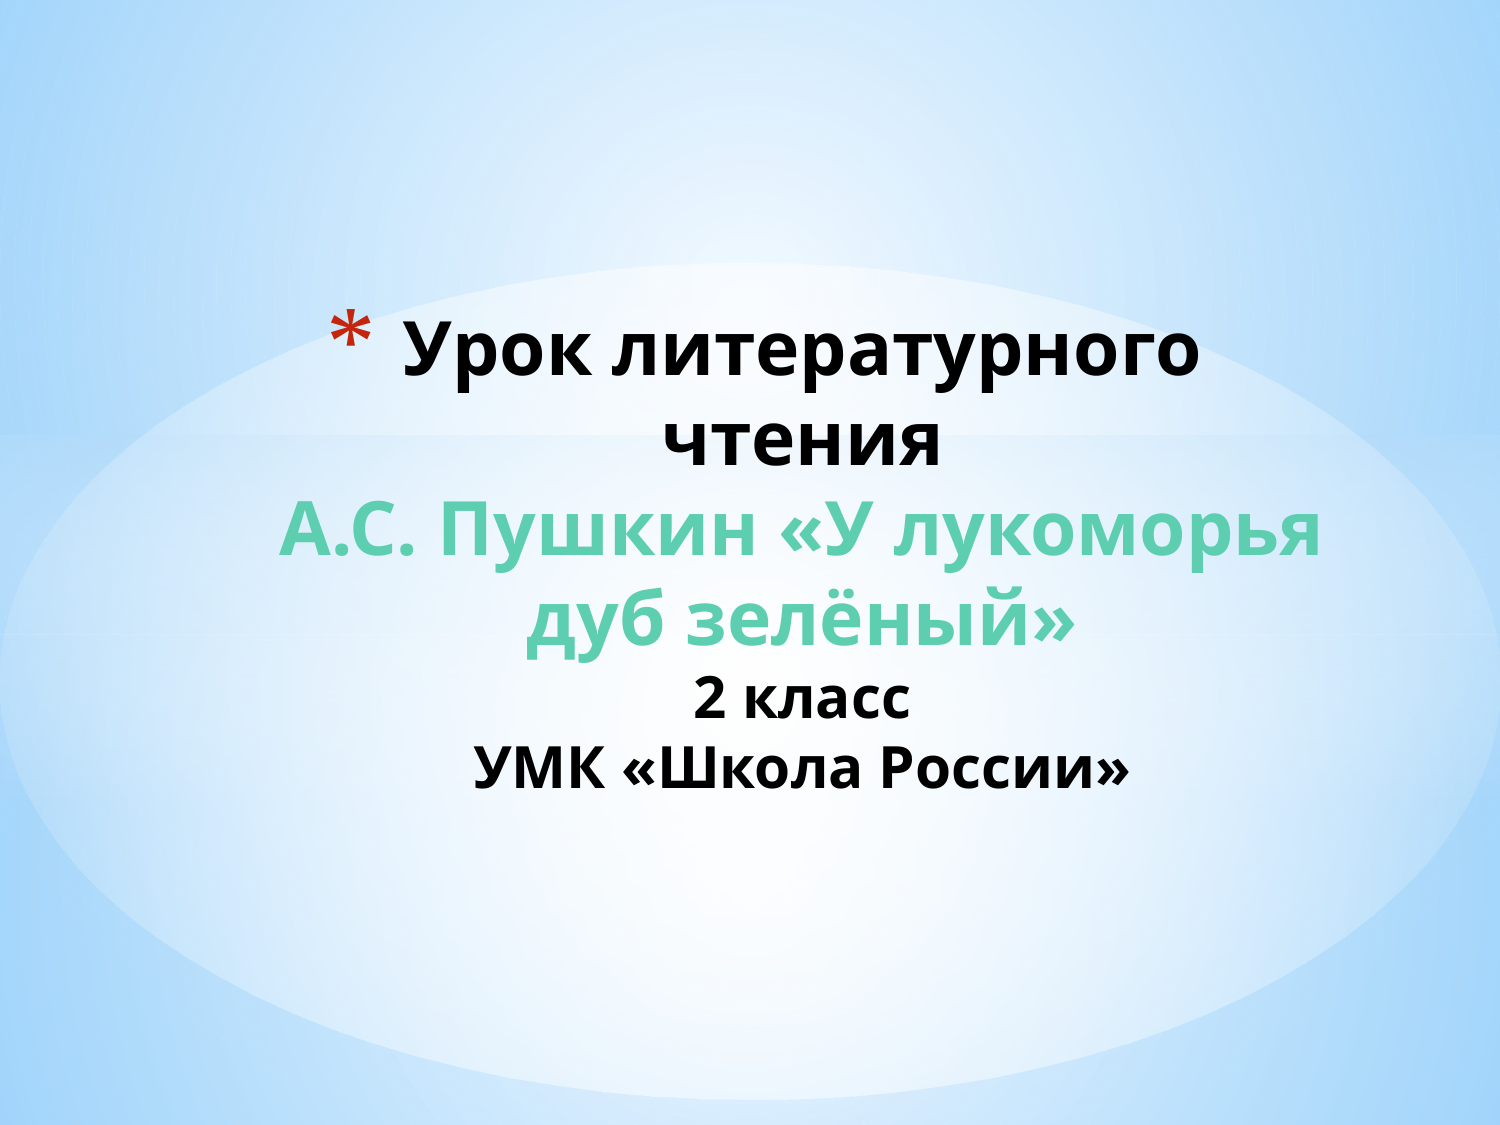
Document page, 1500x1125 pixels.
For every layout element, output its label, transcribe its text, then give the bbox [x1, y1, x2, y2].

title Урок литературного чтения А.С. Пушкин «У лукоморья дуб зелёный» 2 класс УМК «Школа России» [135, 292, 1365, 695]
